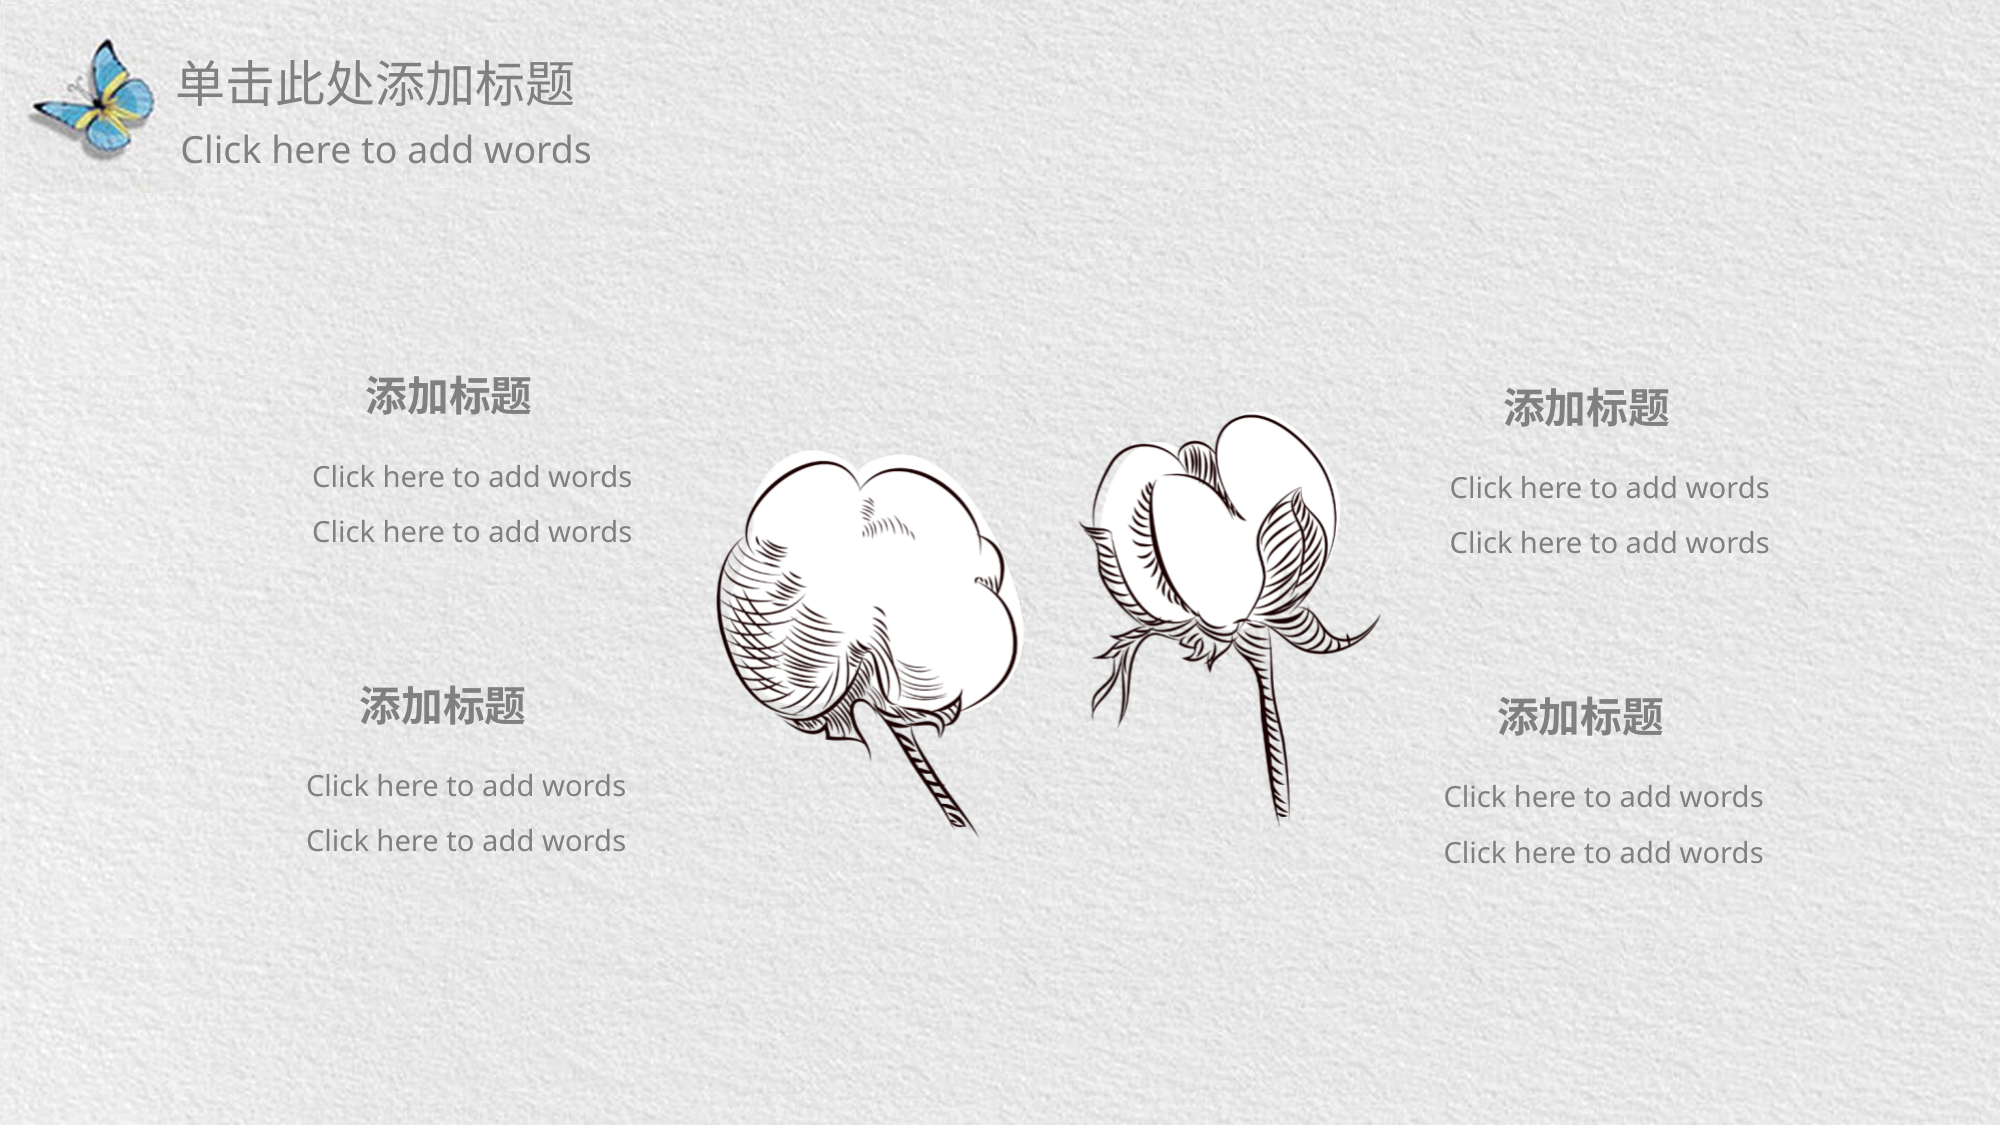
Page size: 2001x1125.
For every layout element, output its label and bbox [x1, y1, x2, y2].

picture [702, 333, 1568, 841]
picture [5, 4, 198, 193]
text_box [0, 0, 2000, 1125]
